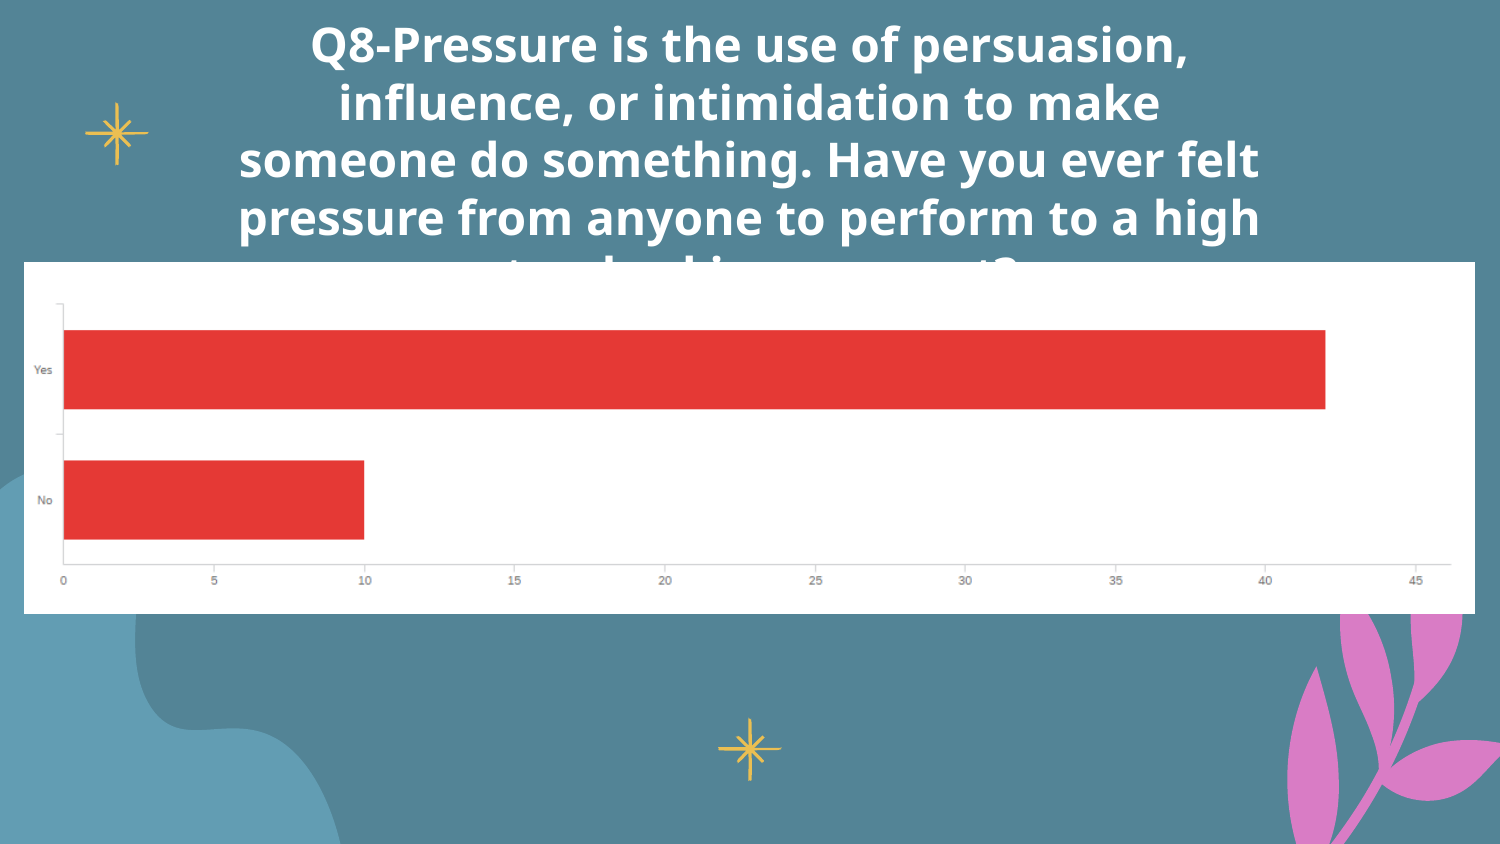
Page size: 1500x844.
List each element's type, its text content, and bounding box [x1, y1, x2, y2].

text_box Q8-Pressure is the use of persuasion, influence, or intimidation to make someone do something. Have you ever felt pressure from anyone to perform to a high standard in you sport? [209, 0, 1290, 261]
picture [24, 262, 1476, 614]
